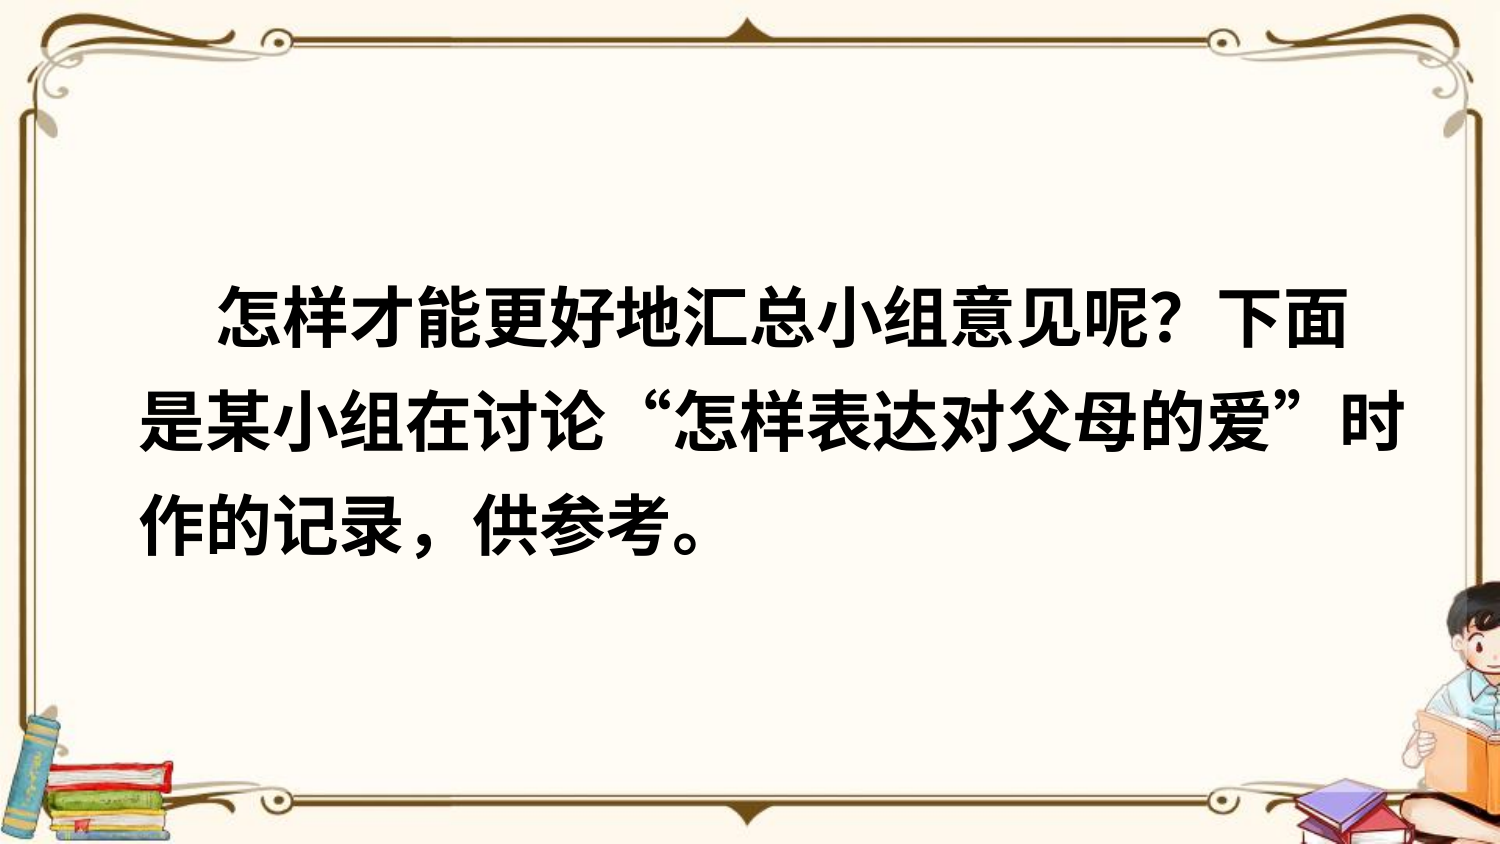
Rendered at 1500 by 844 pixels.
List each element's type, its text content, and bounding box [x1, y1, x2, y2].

picture [0, 0, 1500, 844]
text_box 怎样才能更好地汇总小组意见呢？下面是某小组在讨论“怎样表达对父母的爱”时作的记录，供参考。 [123, 244, 1424, 572]
